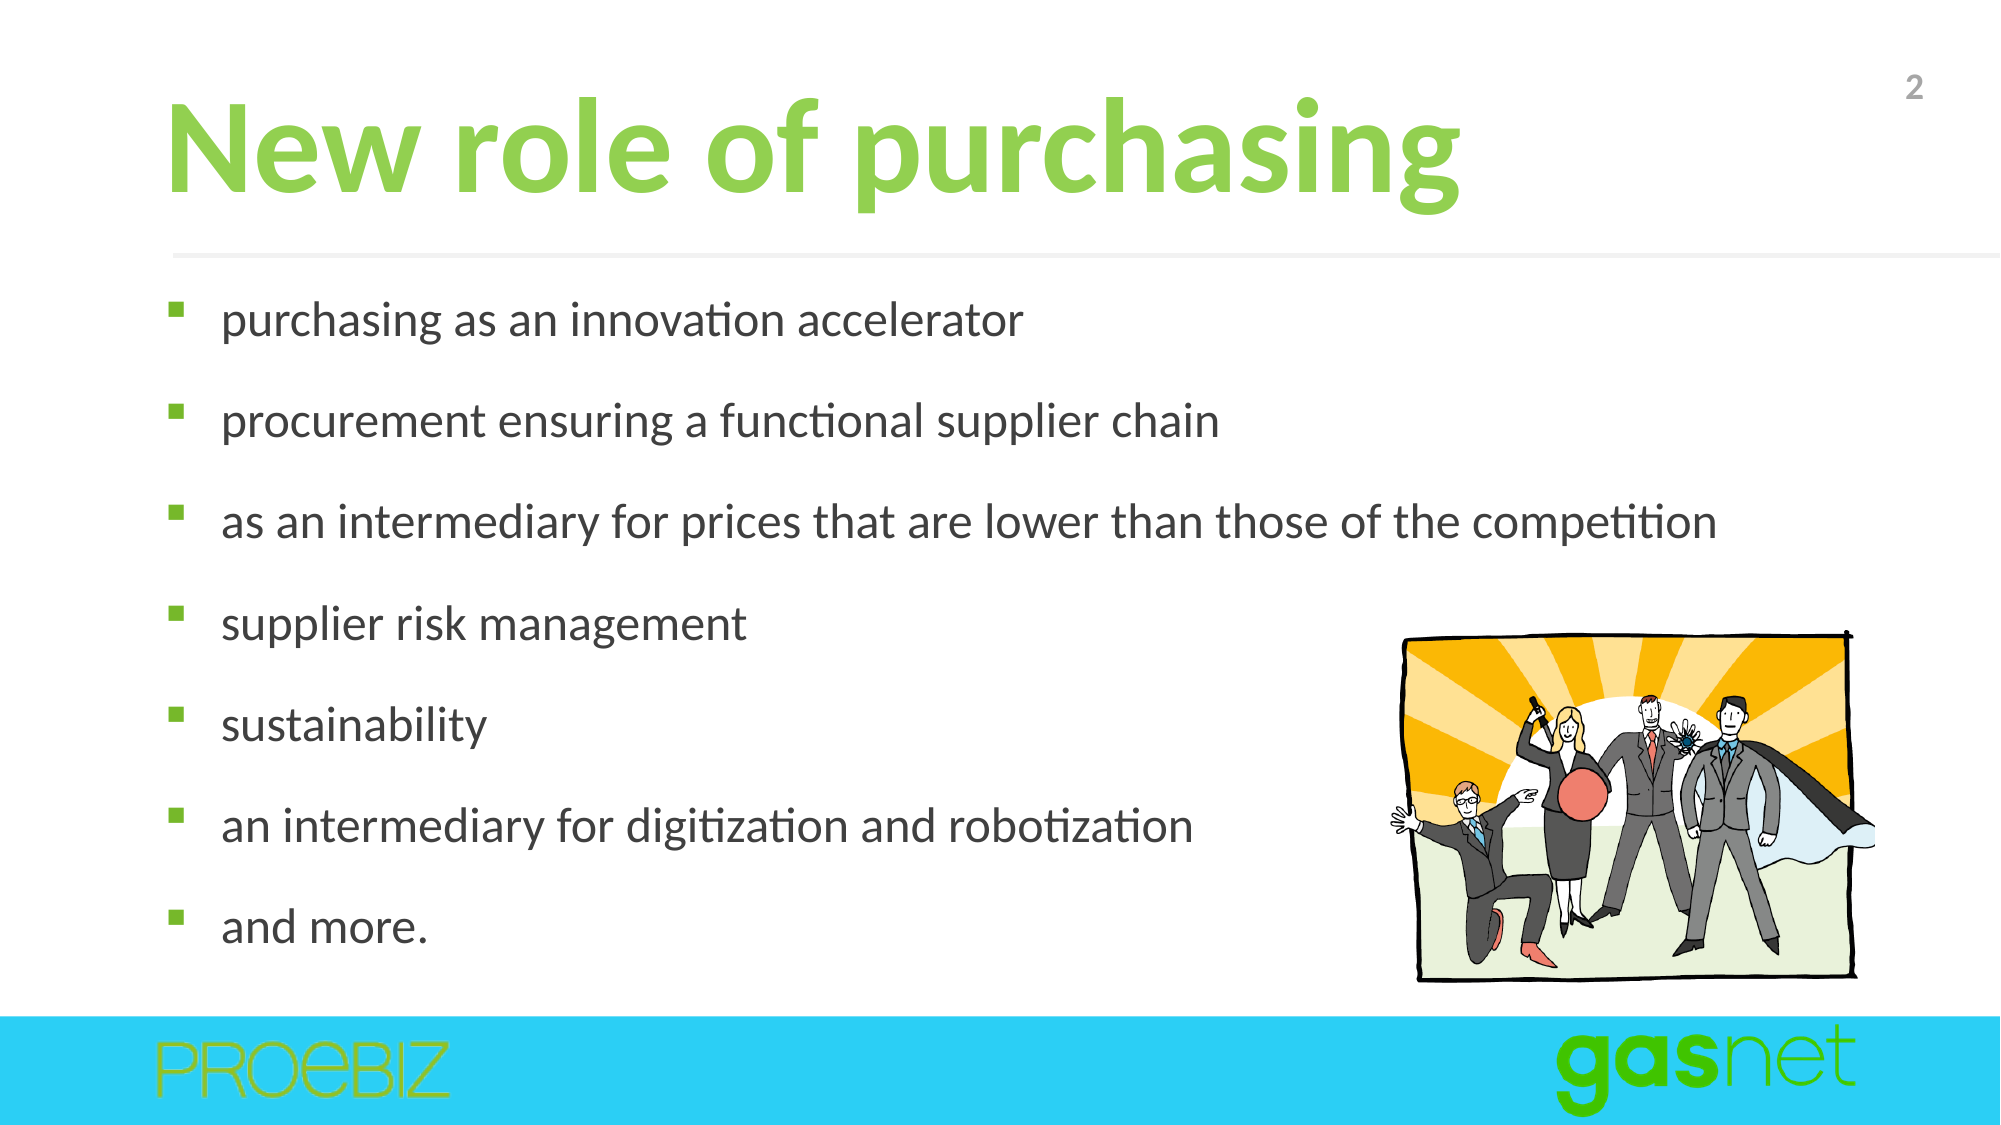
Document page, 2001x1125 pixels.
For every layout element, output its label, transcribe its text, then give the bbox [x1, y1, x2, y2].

slide_number 2 [1472, 54, 1940, 115]
text_box [0, 1014, 1536, 1125]
title New role of purchasing [149, 45, 1900, 233]
list purchasing as an innovation accelerator procurement ensuring a functional supplier chain as an intermediary for prices that are lower than those of the competition supplier risk management sustainability an intermediary for digitization and robotization and more. [149, 267, 1900, 889]
picture [1389, 626, 1876, 1125]
picture [149, 1022, 459, 1118]
text_box [1876, 1014, 2000, 1125]
